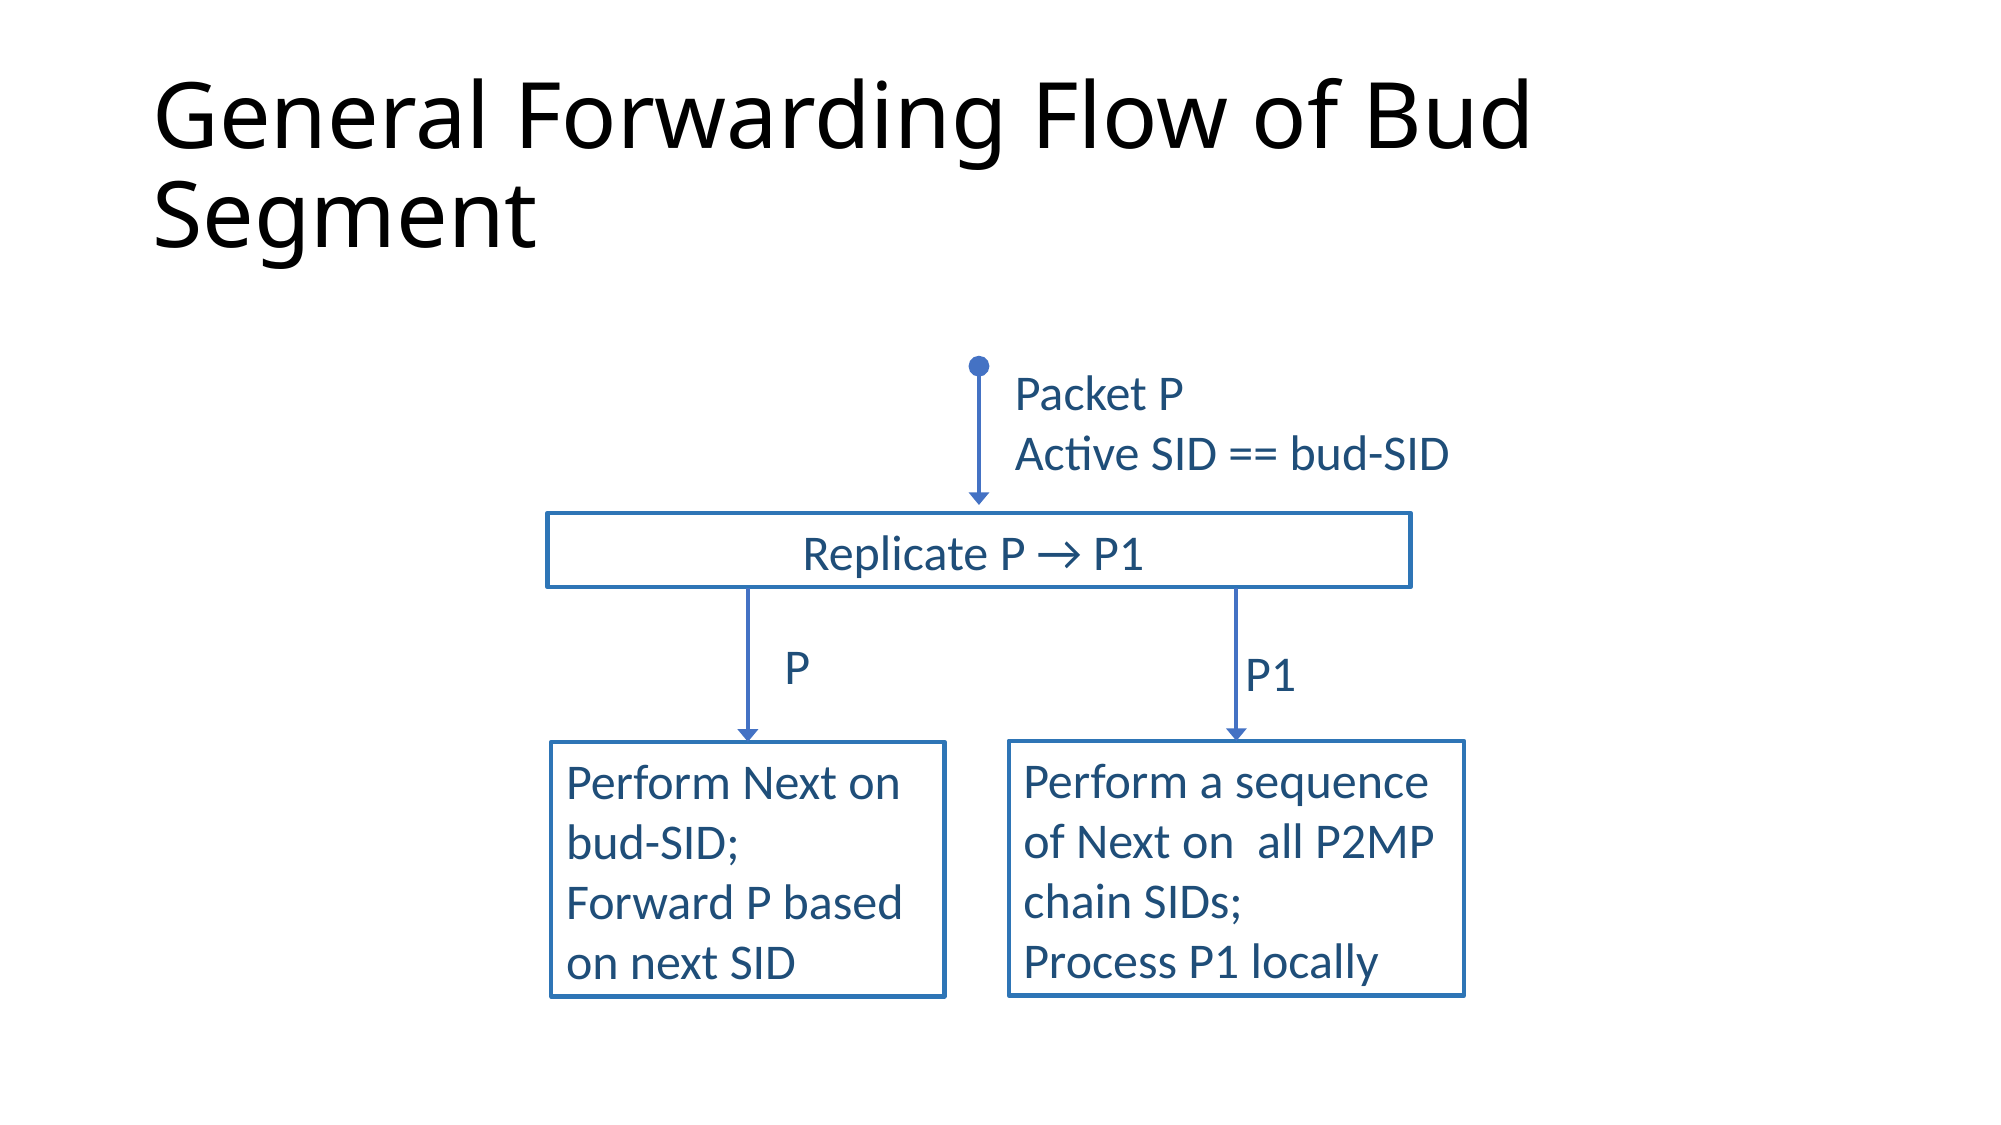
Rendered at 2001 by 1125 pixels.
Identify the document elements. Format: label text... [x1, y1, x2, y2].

text_box Perform Next on bud-SID; Forward P based on next SID [551, 741, 945, 997]
text_box P1 [1229, 634, 1236, 710]
text_box P1 [1237, 634, 1311, 710]
text_box Packet P Active SID == bud-SID [999, 353, 1526, 489]
text_box Replicate P → P1 [547, 512, 1411, 588]
title General Forwarding Flow of Bud Segment [137, 59, 1863, 278]
text_box Perform a sequence of Next on all P2MP chain SIDs; Process P1 locally [1008, 740, 1465, 996]
text_box P [756, 626, 838, 702]
